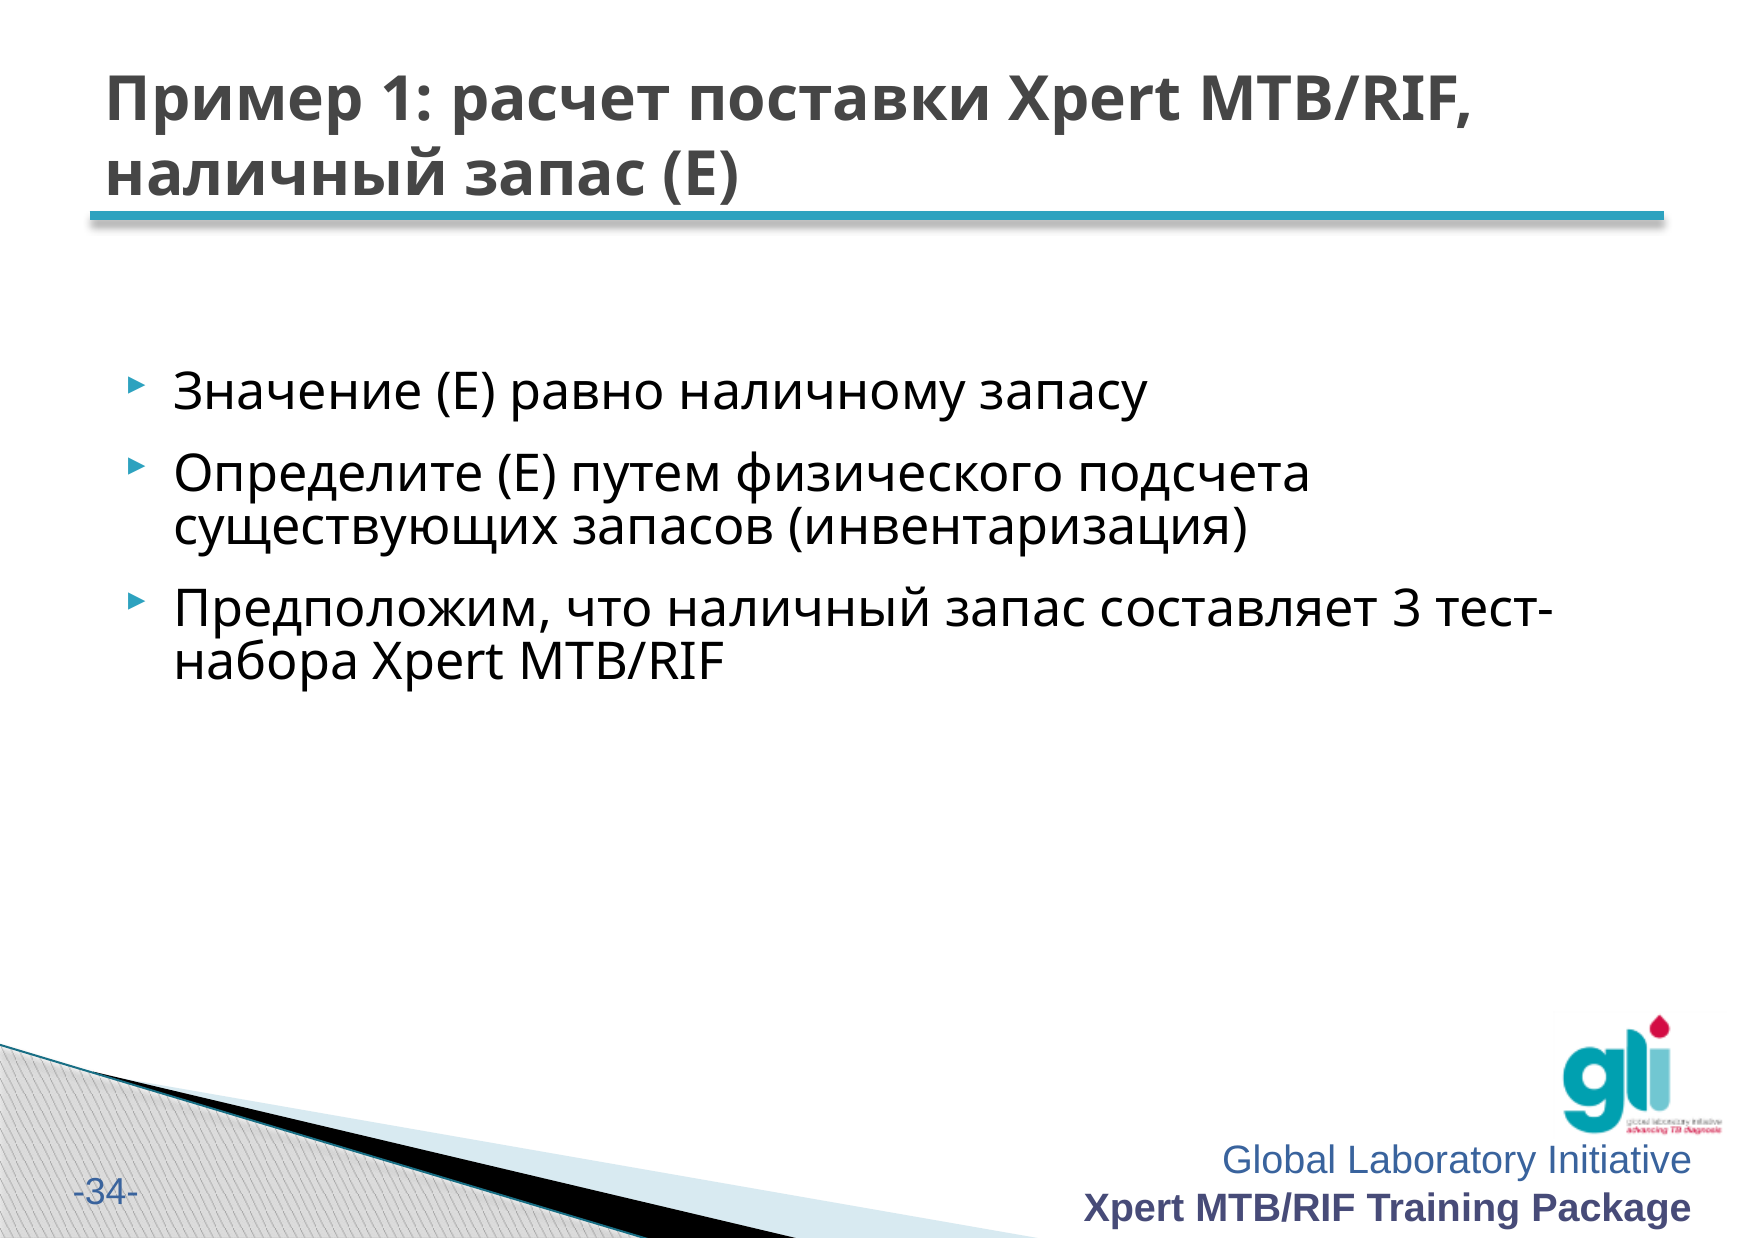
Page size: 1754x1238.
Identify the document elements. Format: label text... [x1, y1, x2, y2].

picture [1553, 1011, 1727, 1139]
list Значение (E) равно наличному запасу Определите (E) путем физического подсчета существующих запасов (инвентаризация) Предположим, что наличный запас составляет 3 тест-набора Xpert MTB/RIF [87, 267, 1666, 996]
title Пример 1: расчет поставки Xpert MTB/RIF, наличный запас (E) [87, 49, 1666, 216]
